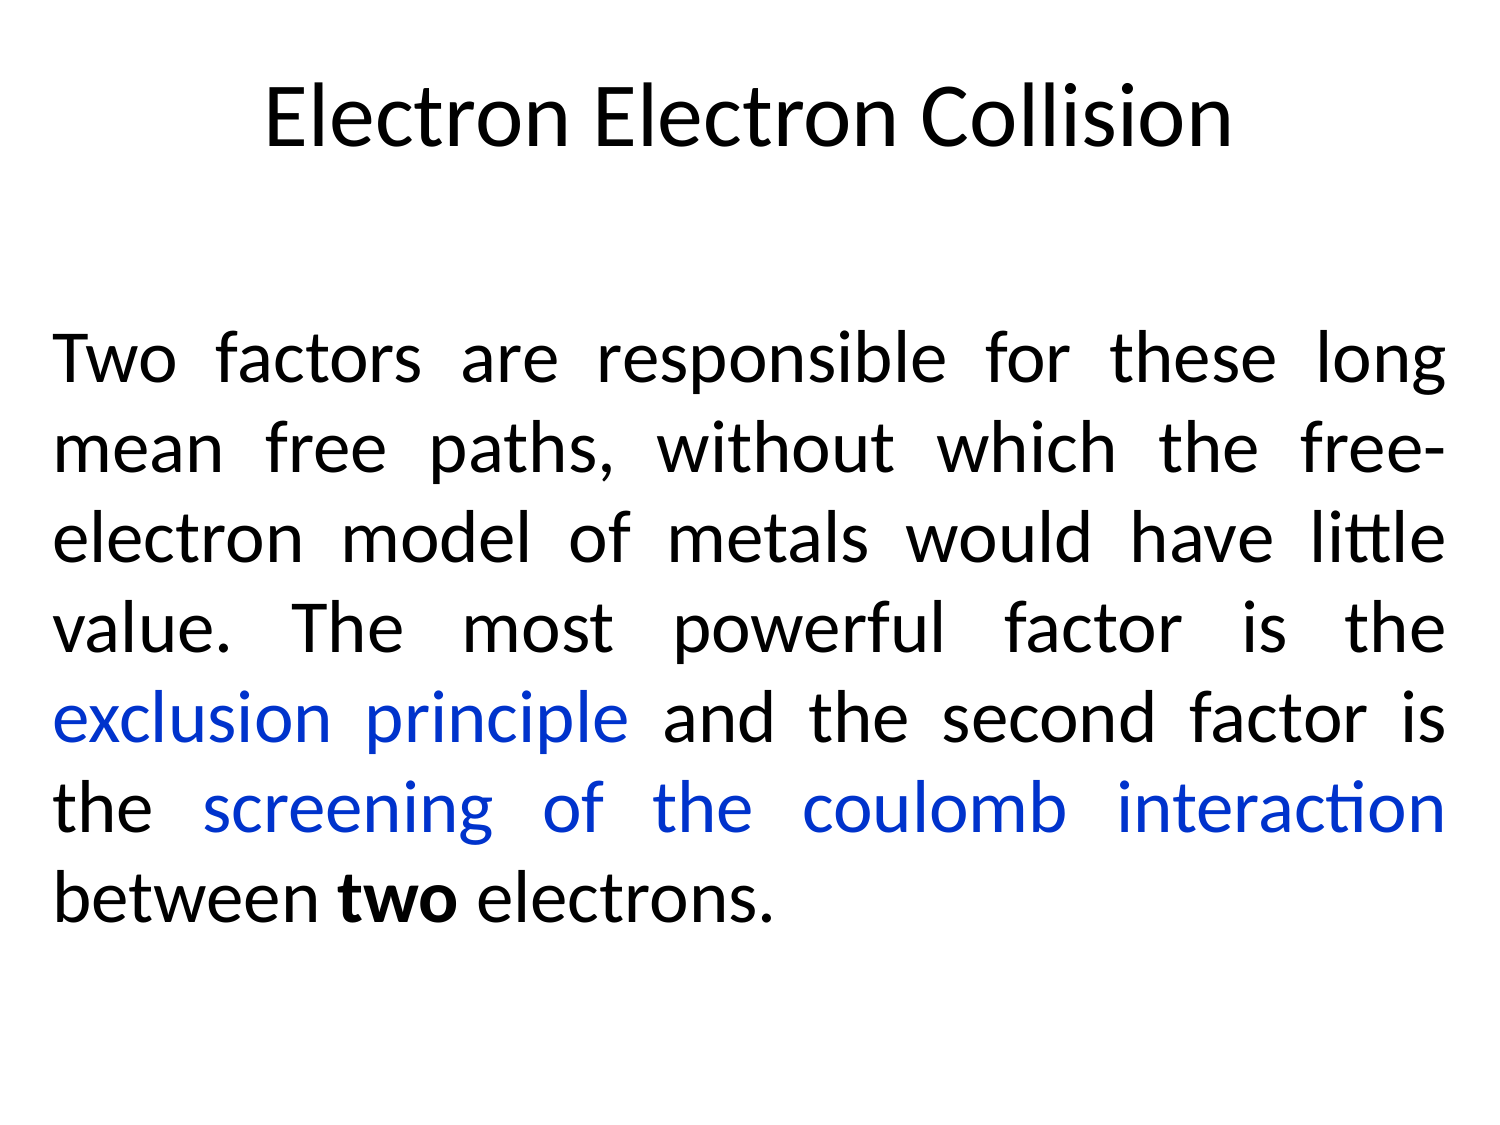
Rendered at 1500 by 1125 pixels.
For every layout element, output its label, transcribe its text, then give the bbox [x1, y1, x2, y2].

title Electron Electron Collision [75, 45, 1425, 175]
text_box Two factors are responsible for these long mean free paths, without which the free-electron model of metals would have little value. The most powerful factor is the exclusion principle and the second factor is the screening of the coulomb interaction between two electrons. [37, 299, 1463, 945]
